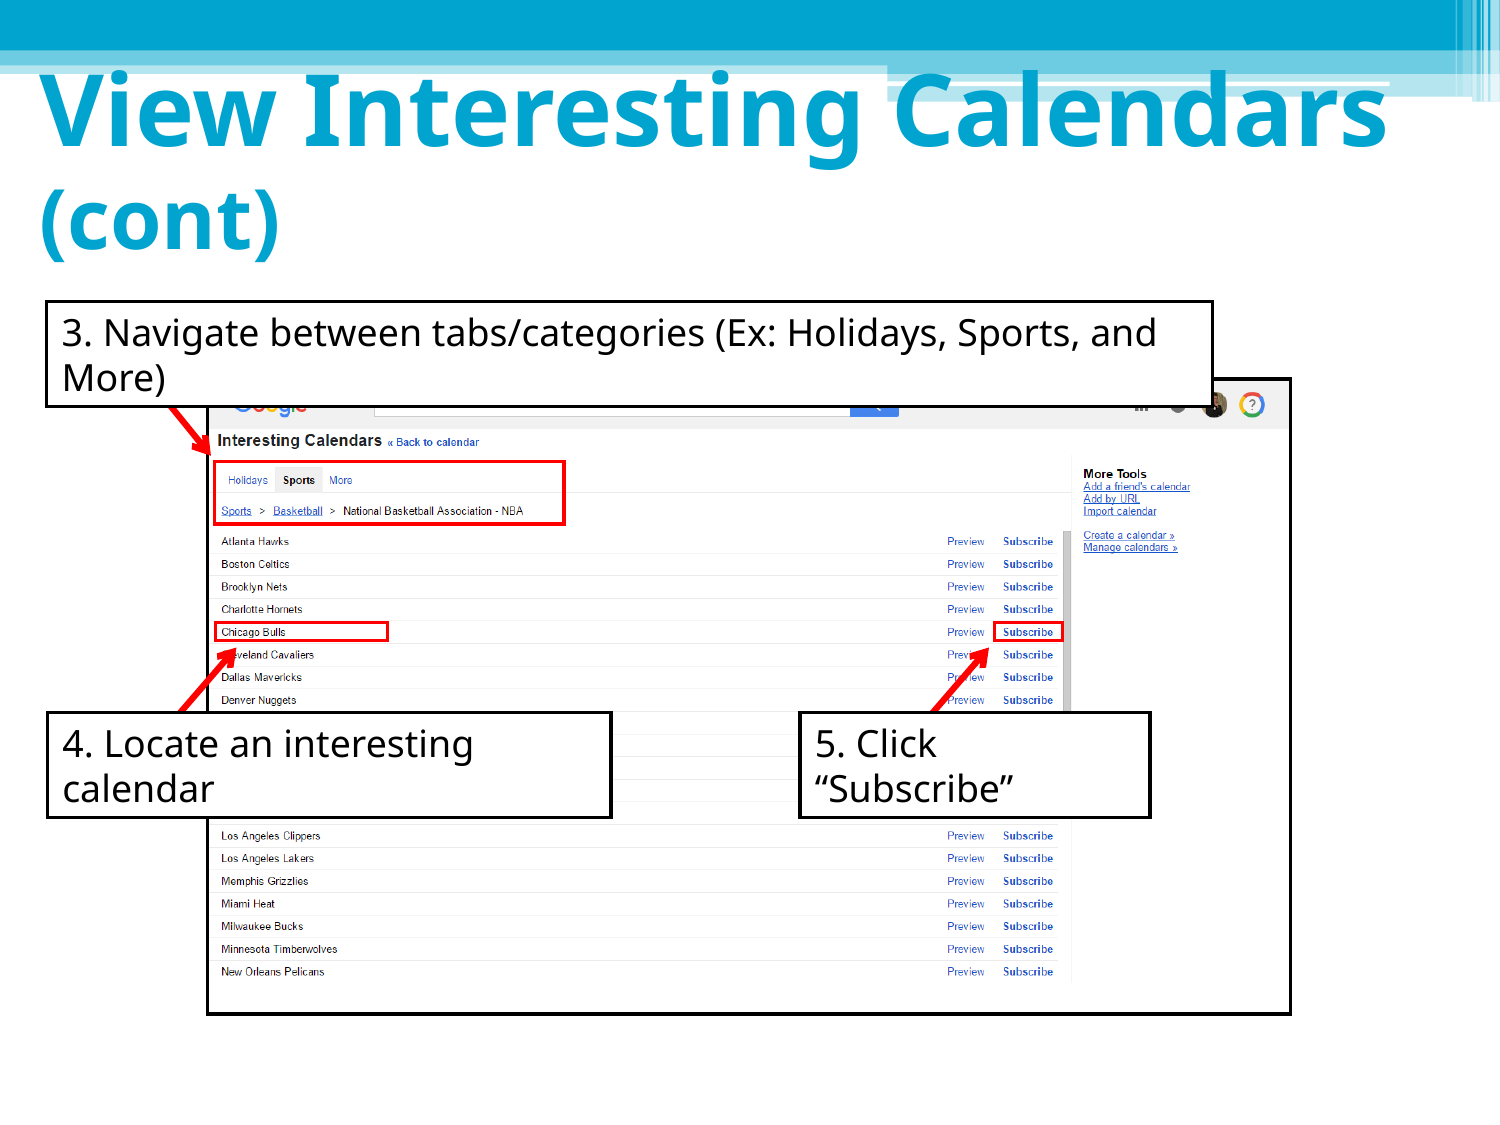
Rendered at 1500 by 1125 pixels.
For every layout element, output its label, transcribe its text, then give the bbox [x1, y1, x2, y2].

picture [208, 380, 1289, 1013]
text_box 3. Navigate between tabs/categories (Ex: Holidays, Sports, and More) [46, 301, 1213, 407]
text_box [917, 647, 989, 731]
text_box 4. Locate an interesting calendar [47, 712, 208, 818]
title View Interesting Calendars (cont) [24, 24, 1500, 288]
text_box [164, 647, 237, 731]
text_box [124, 349, 211, 456]
